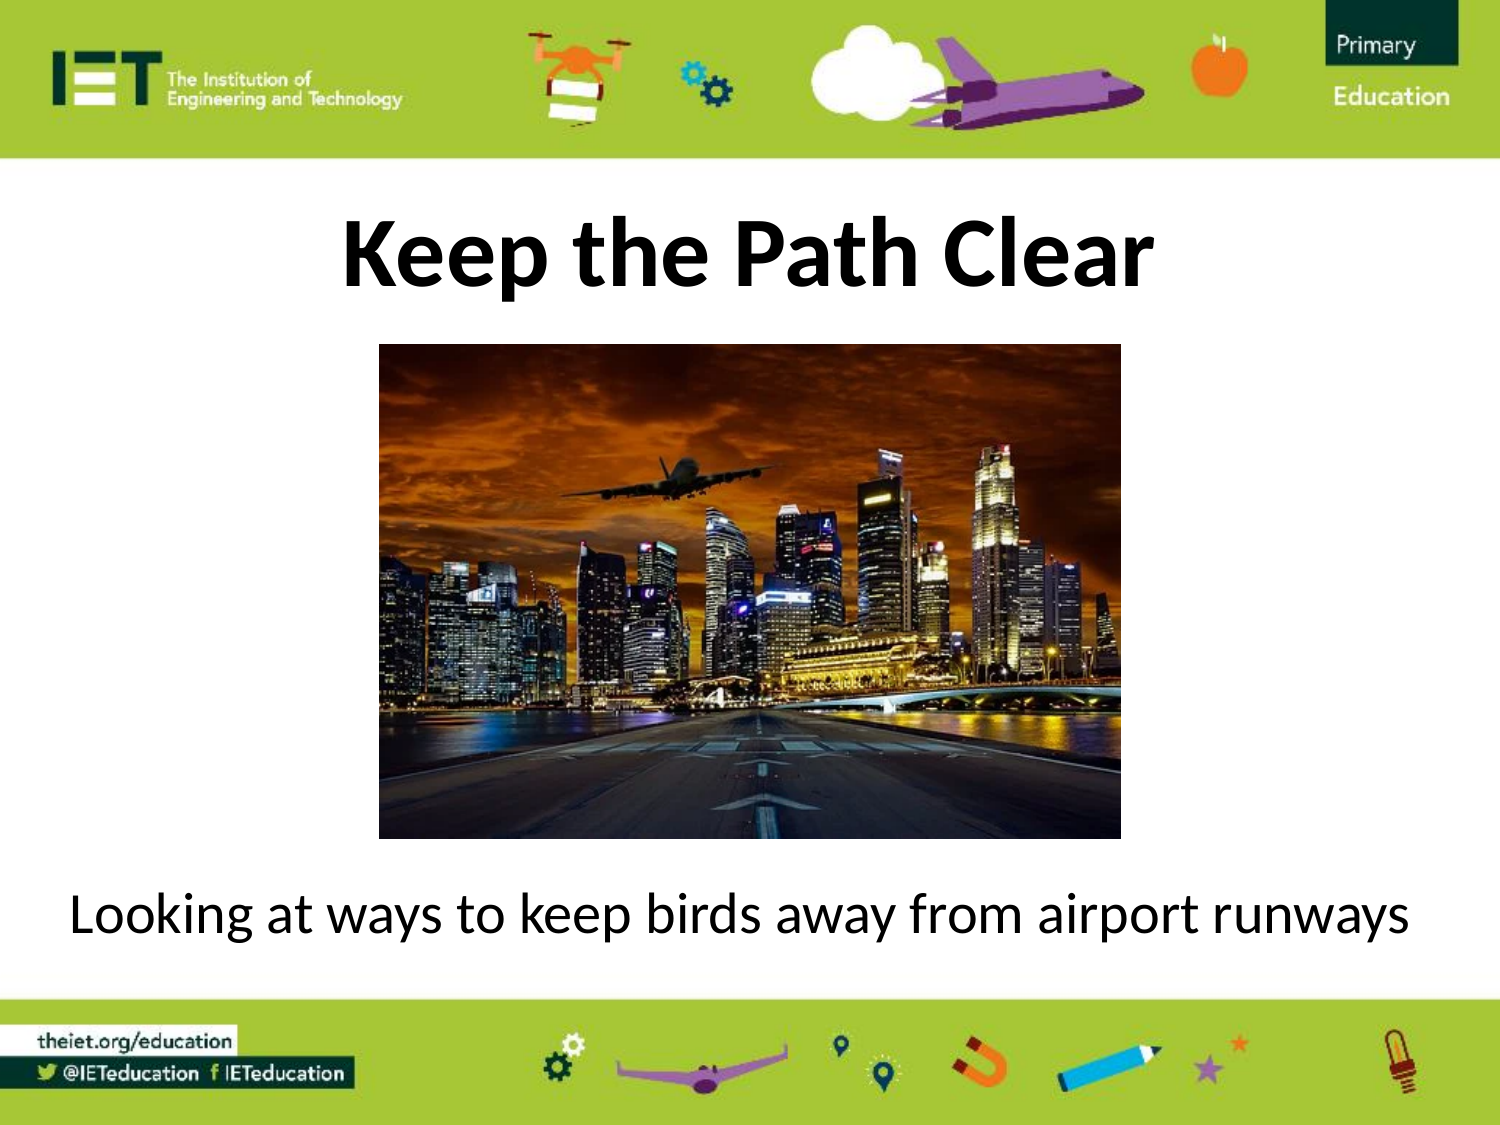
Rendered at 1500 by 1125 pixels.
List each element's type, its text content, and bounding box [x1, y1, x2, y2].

text_box Keep the Path Clear [26, 178, 1474, 314]
text_box Looking at ways to keep birds away from airport runways [31, 867, 1450, 953]
picture [0, 0, 1500, 1125]
